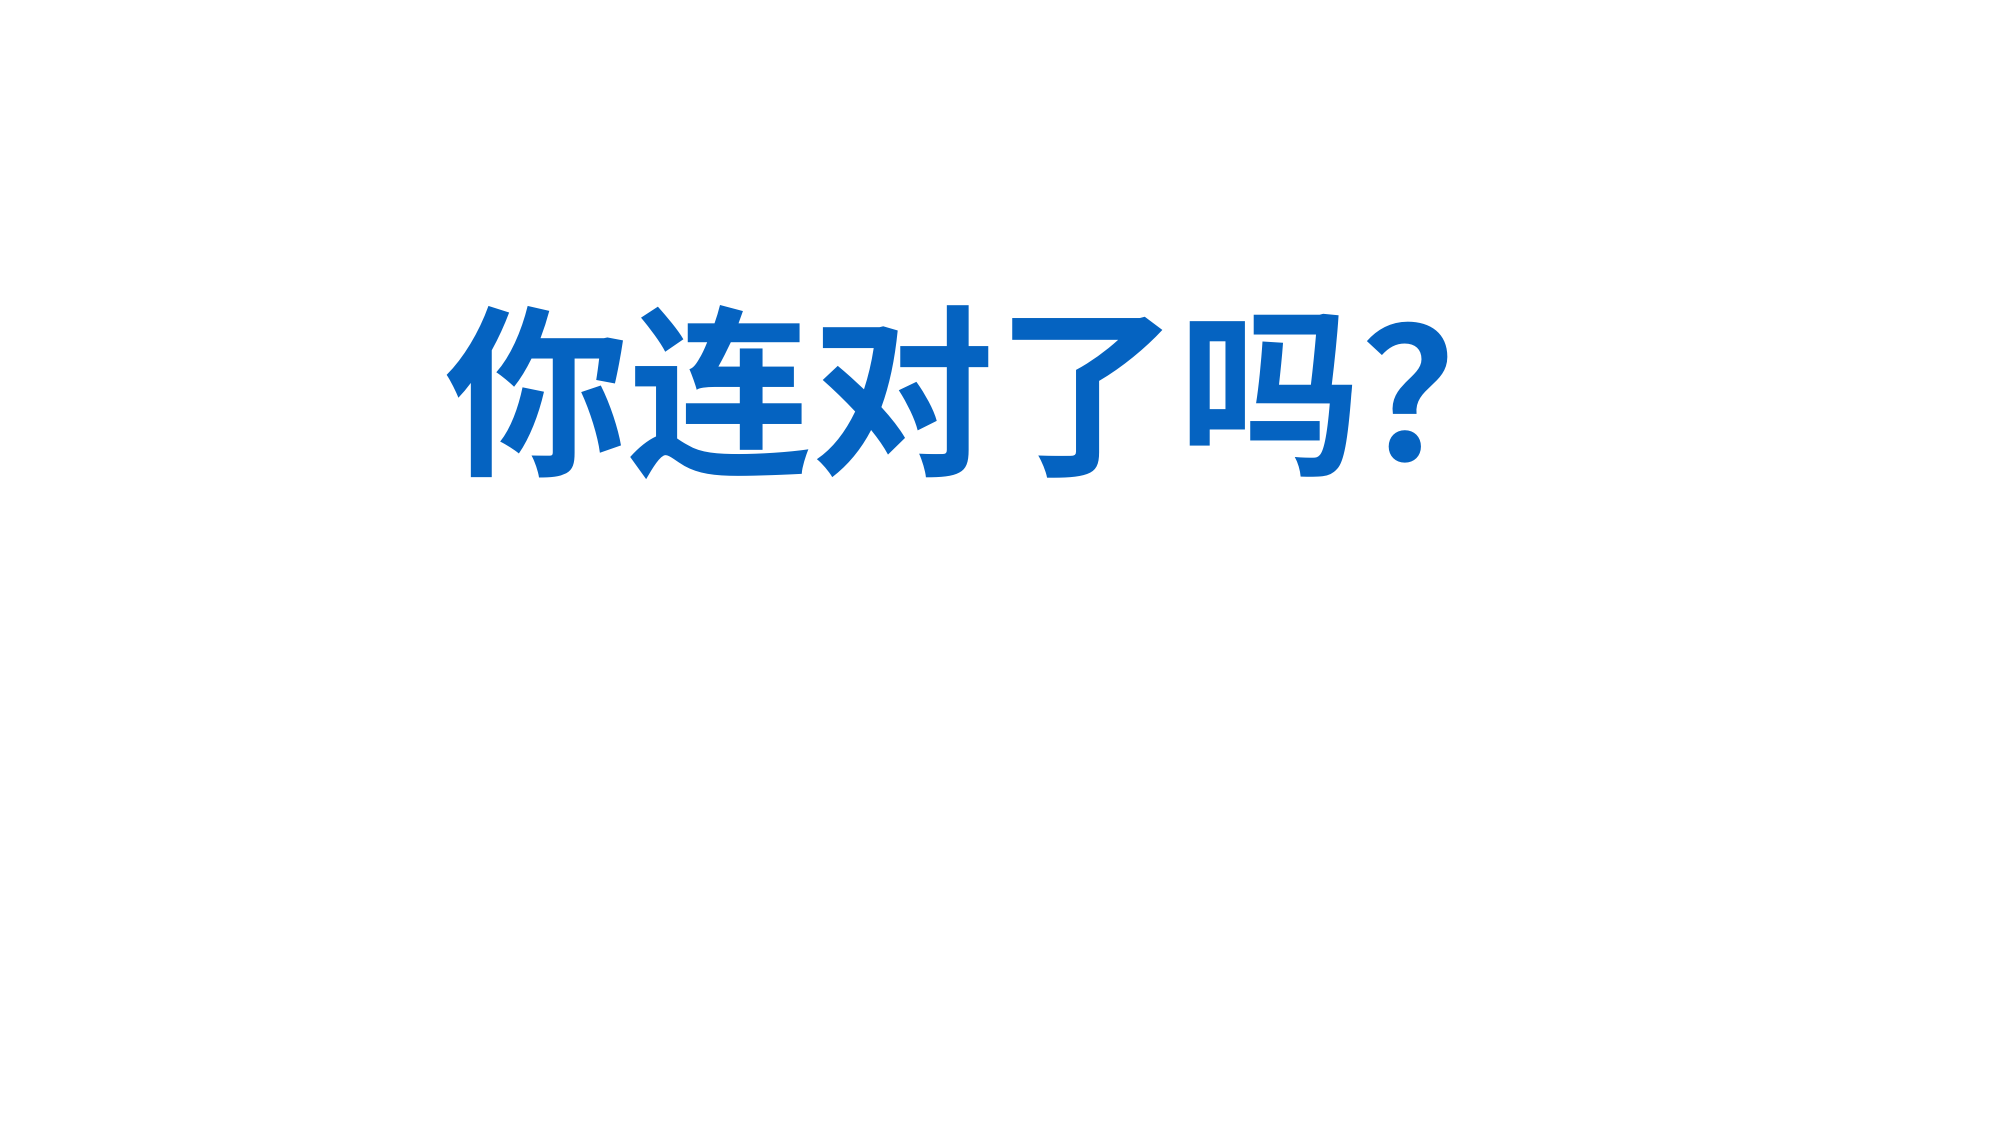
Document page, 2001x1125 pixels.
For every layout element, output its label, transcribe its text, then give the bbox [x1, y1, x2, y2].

text_box 你连对了吗？ [430, 270, 1653, 506]
